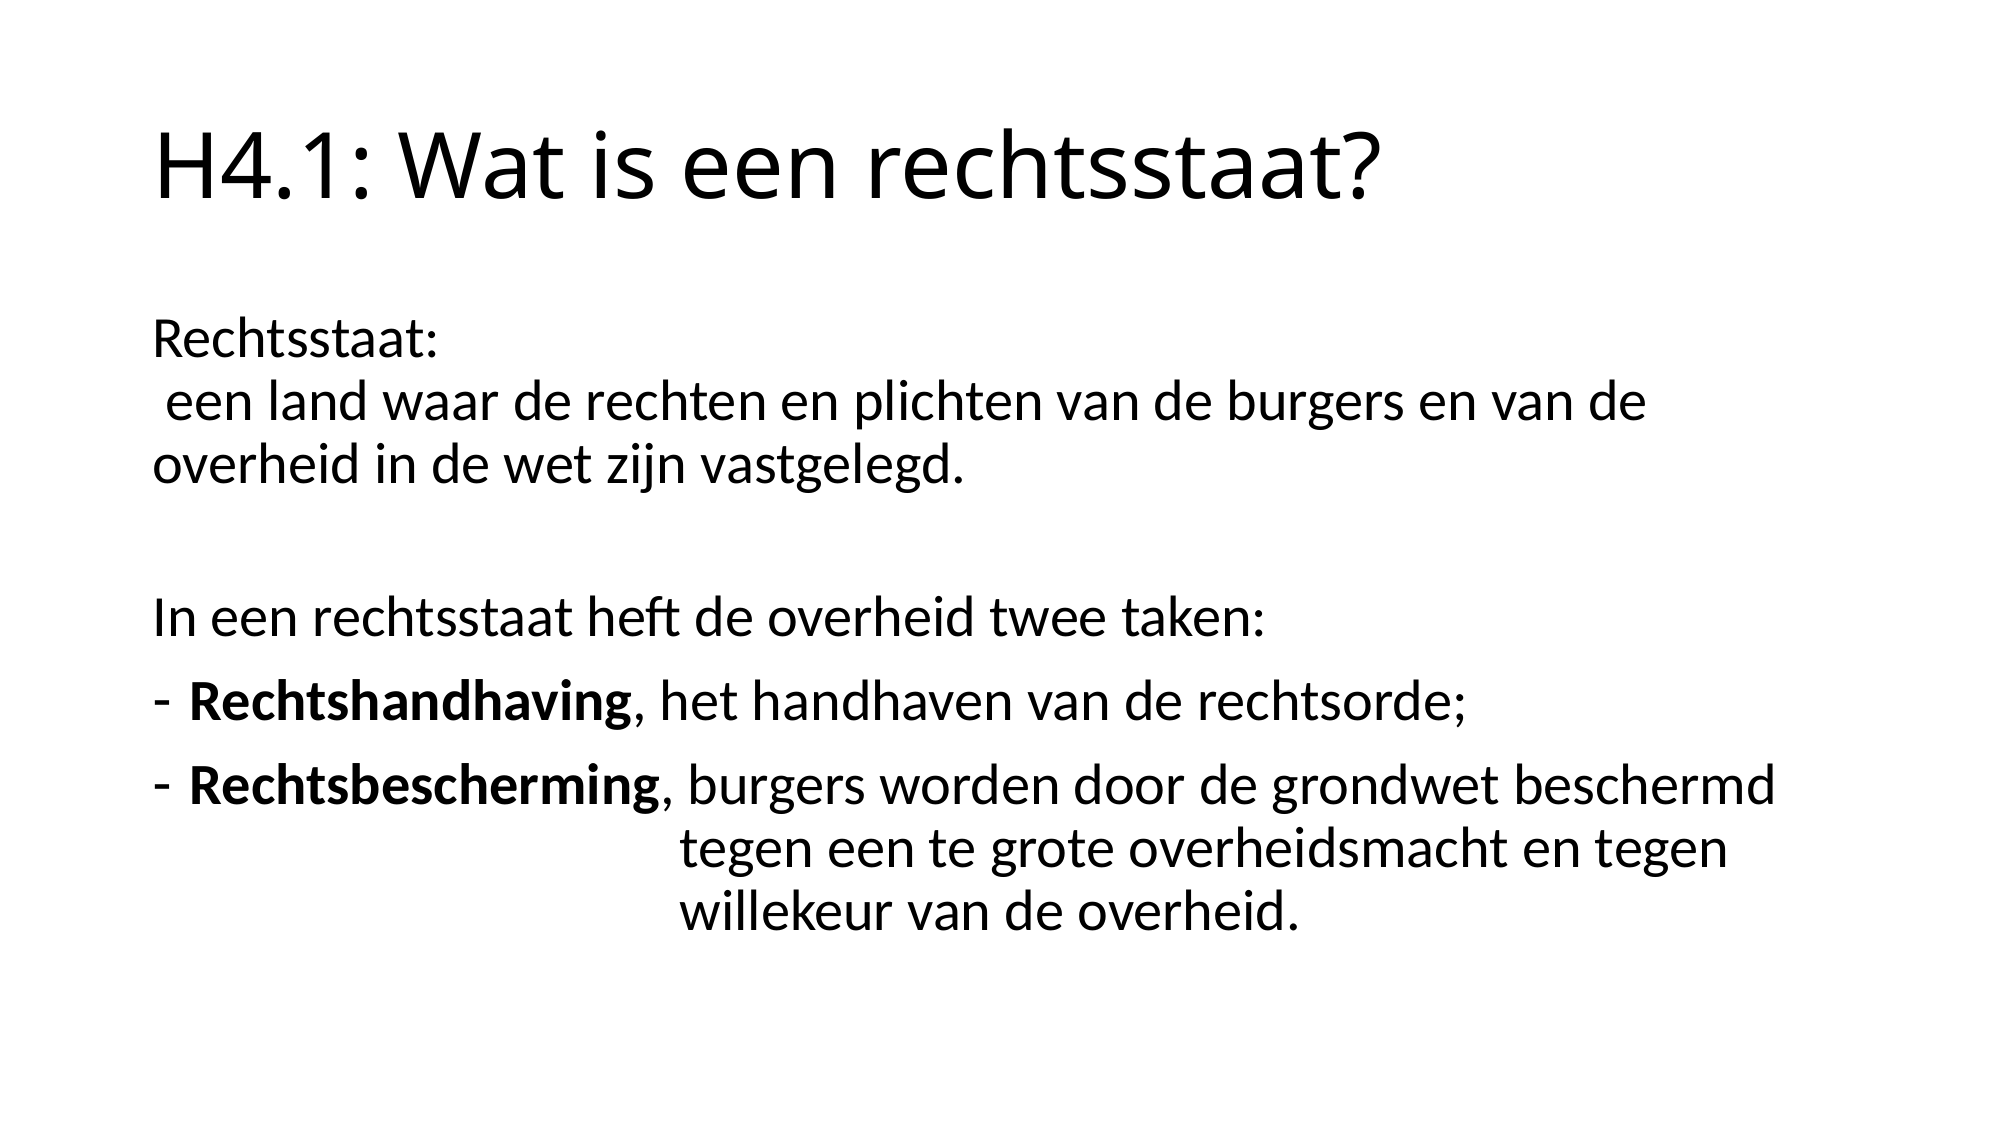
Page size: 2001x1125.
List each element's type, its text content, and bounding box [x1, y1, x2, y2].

list Rechtsstaat: een land waar de rechten en plichten van de burgers en van de overheid in de wet zijn vastgelegd. In een rechtsstaat heft de overheid twee taken: Rechtshandhaving, het handhaven van de rechtsorde; Rechtsbescherming, burgers worden door de grondwet beschermd tegen een te grote overheidsmacht en tegen willekeur van de overheid. [137, 299, 1863, 1014]
title H4.1: Wat is een rechtsstaat? [137, 59, 1863, 278]
